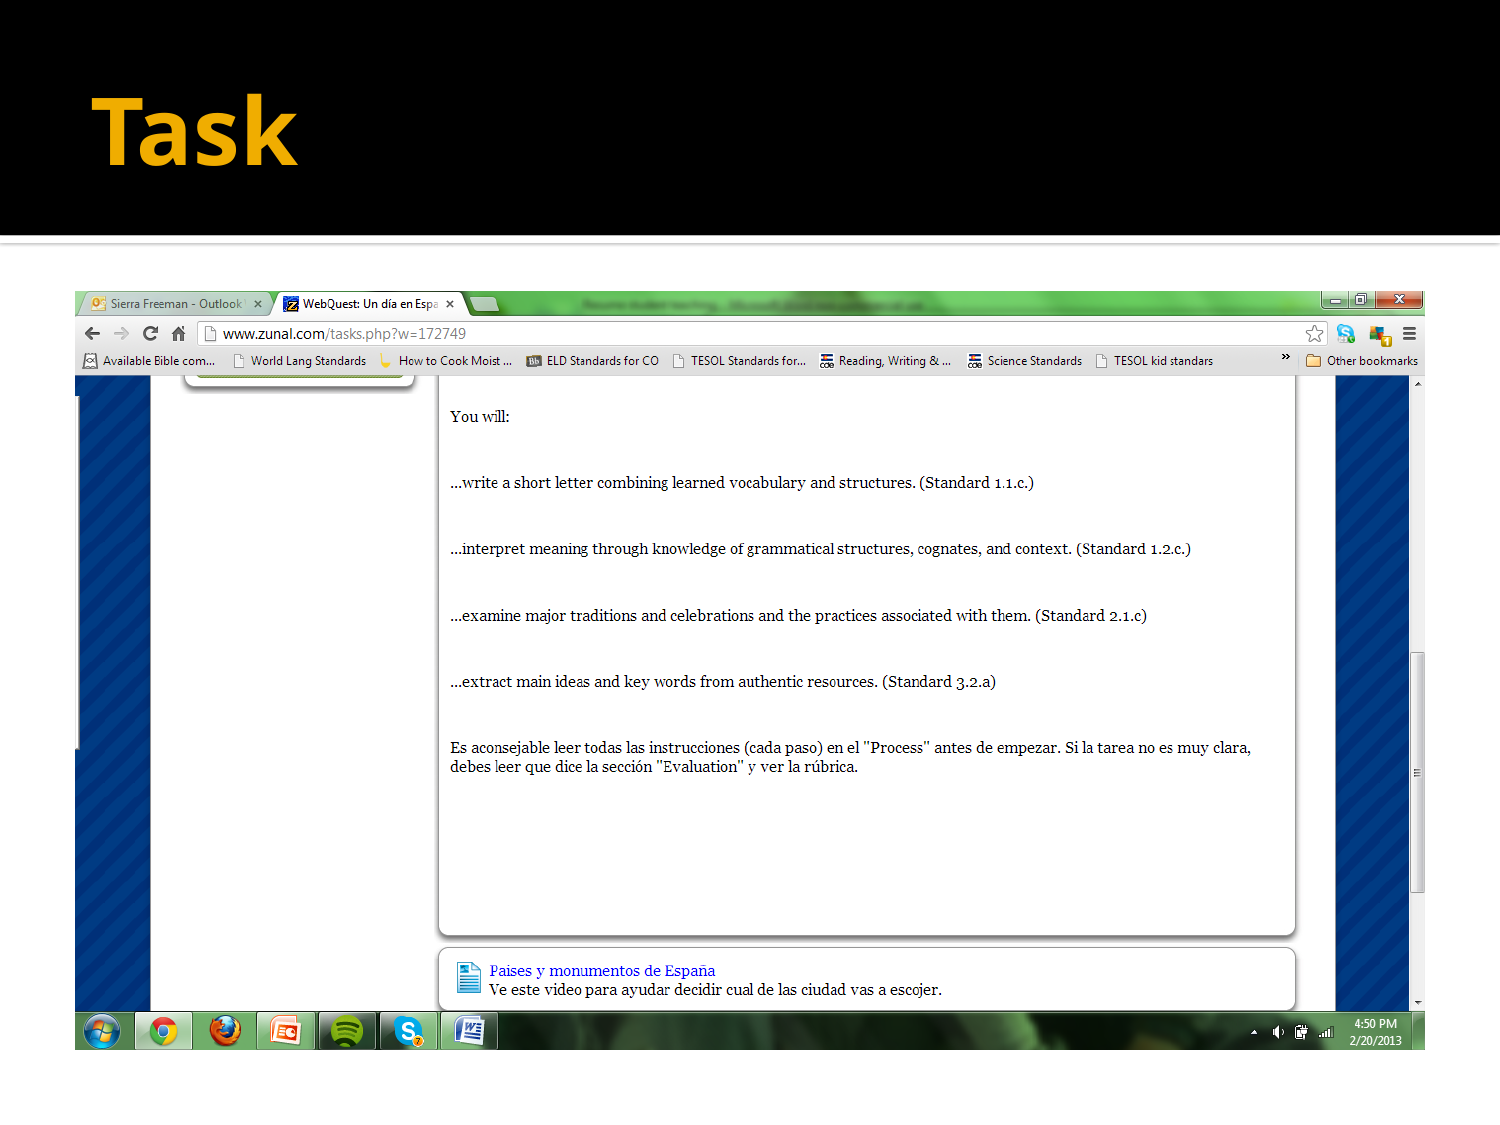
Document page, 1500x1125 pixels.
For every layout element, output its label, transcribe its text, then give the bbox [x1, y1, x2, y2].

title Task [75, 25, 1425, 231]
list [75, 291, 1425, 1050]
